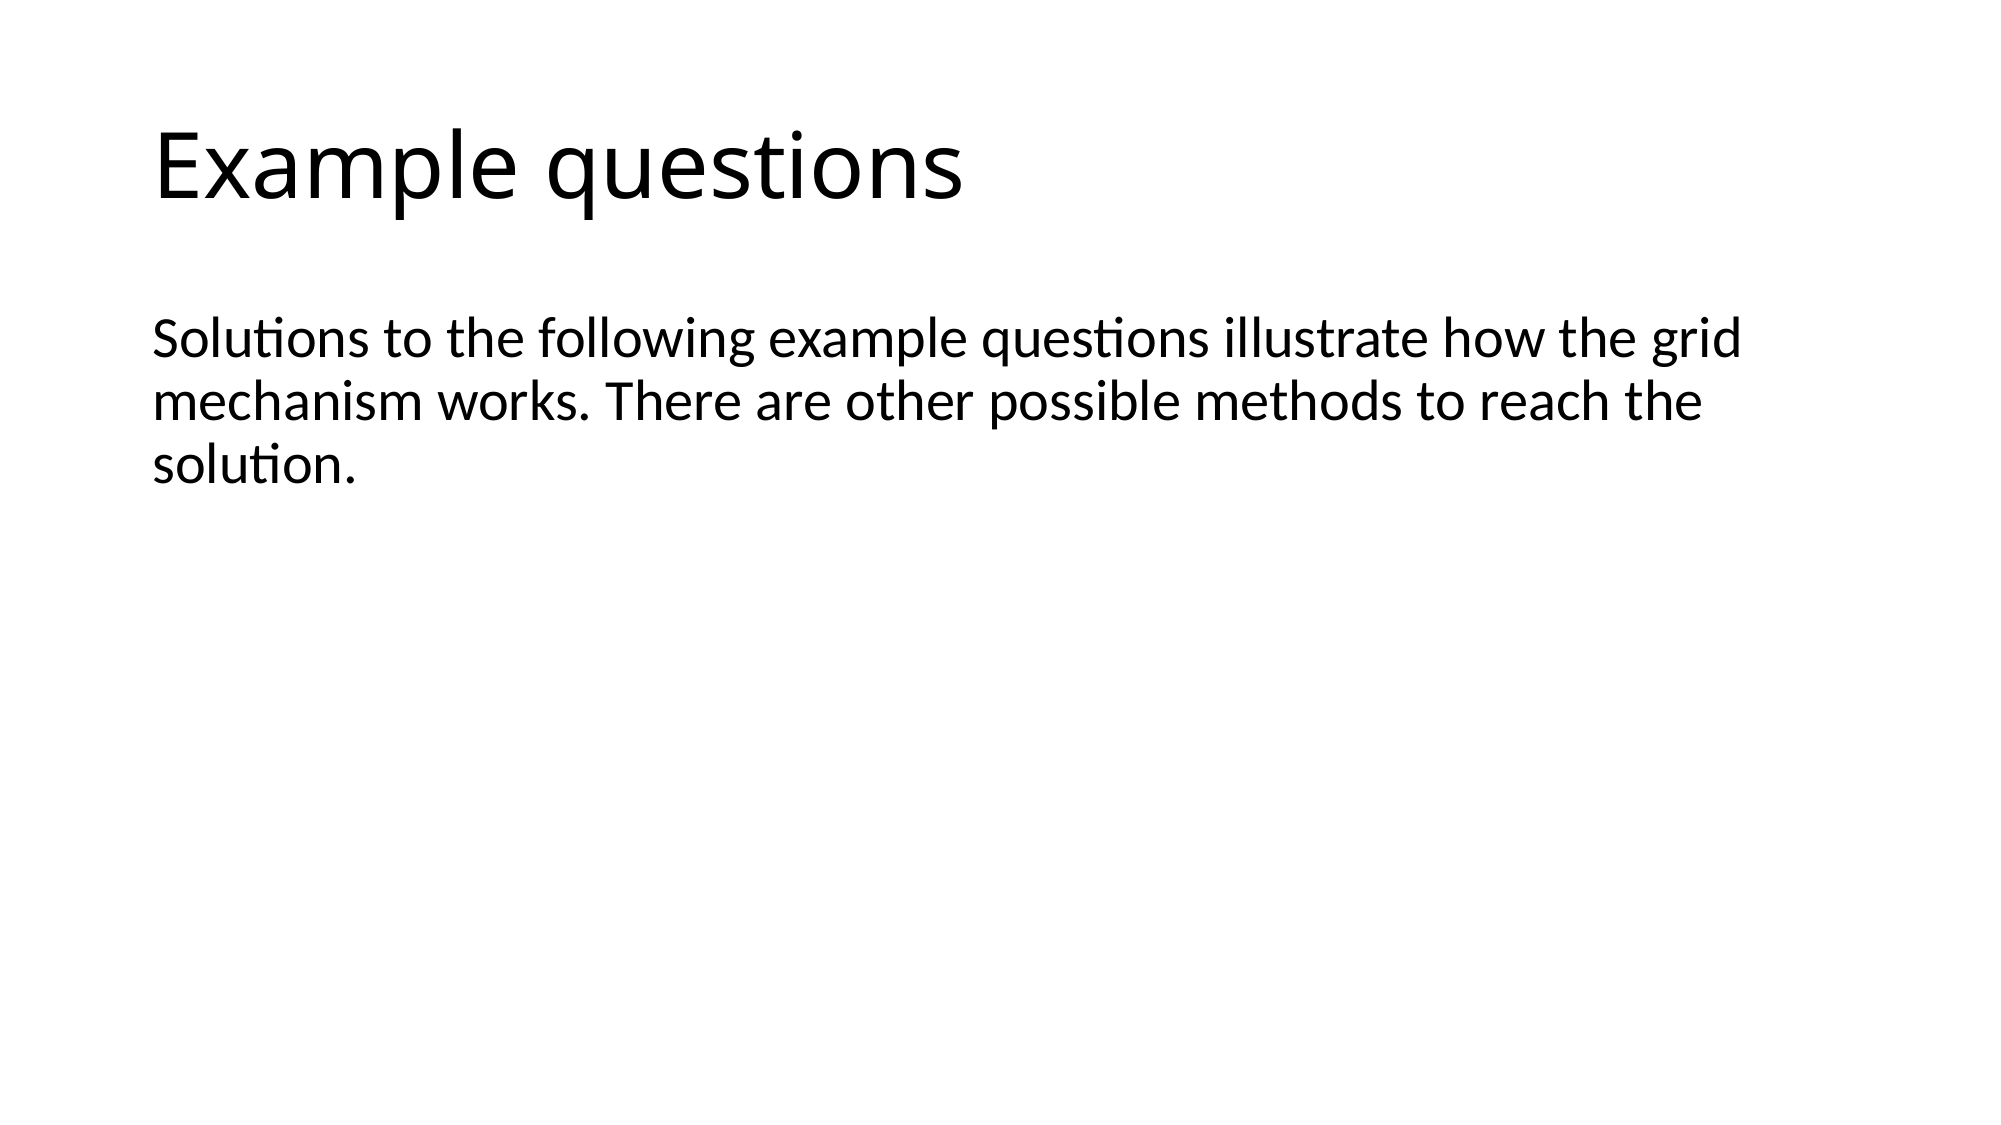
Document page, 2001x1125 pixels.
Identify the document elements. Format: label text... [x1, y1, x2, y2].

list Solutions to the following example questions illustrate how the grid mechanism works. There are other possible methods to reach the solution. [137, 299, 1863, 1014]
title Example questions [137, 59, 1863, 278]
